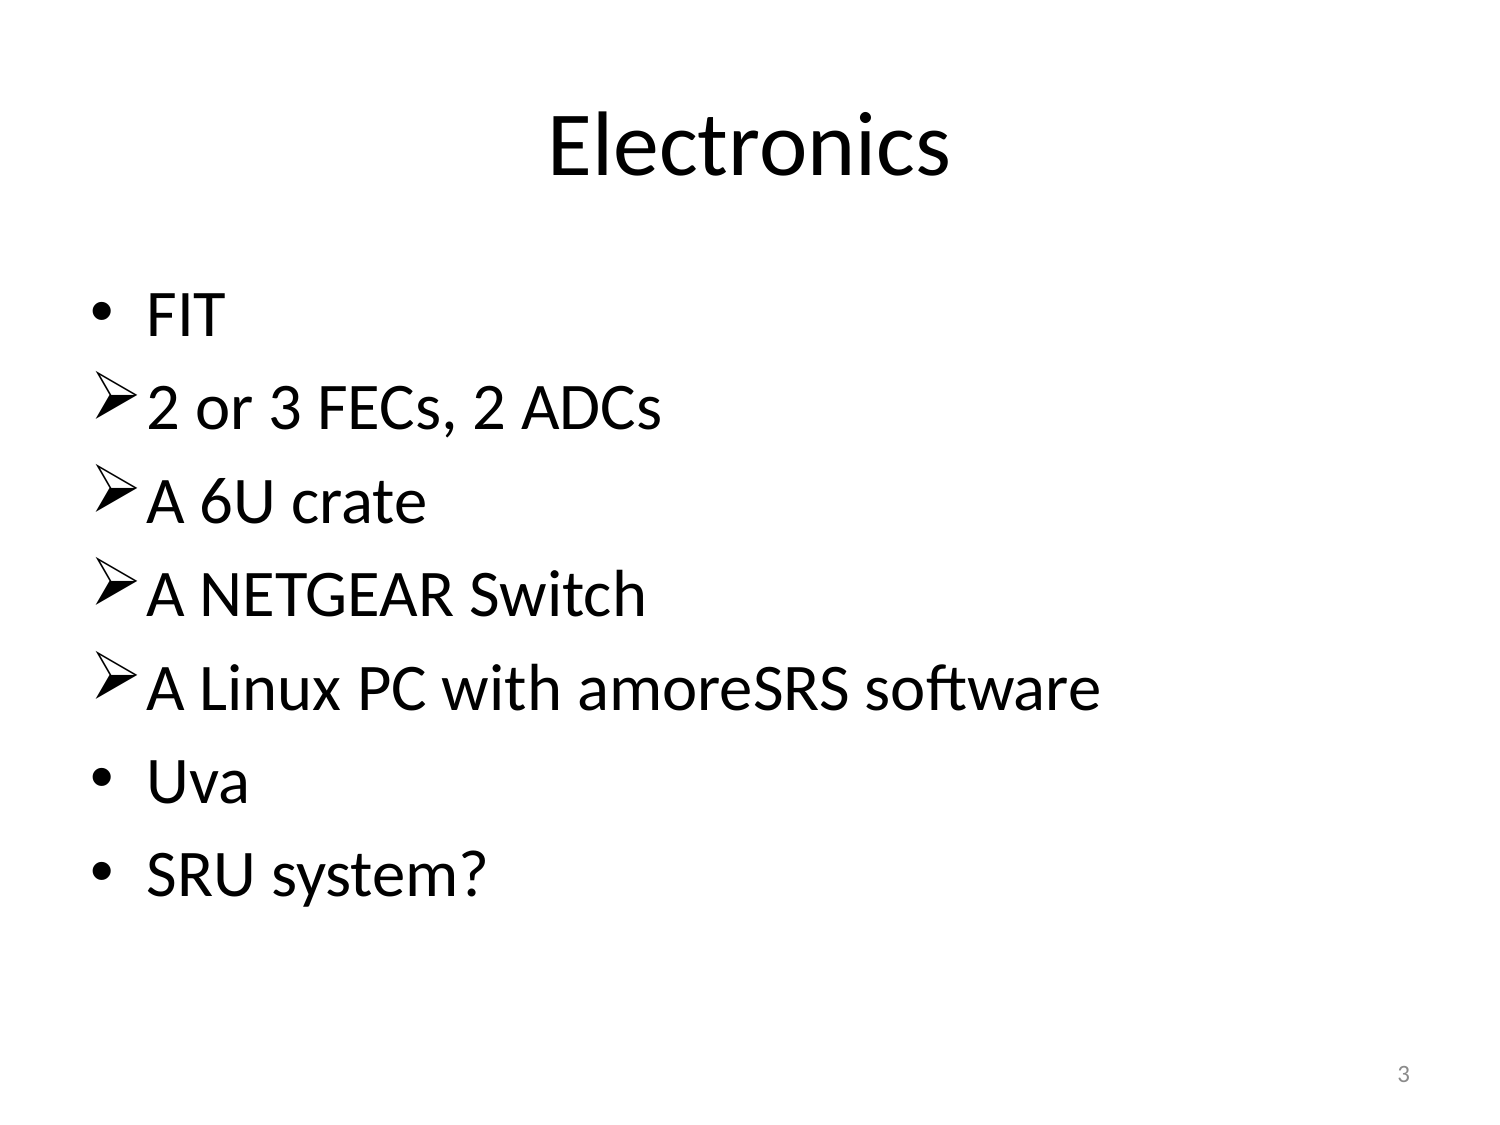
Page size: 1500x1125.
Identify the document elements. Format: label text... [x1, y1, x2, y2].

list FIT 2 or 3 FECs, 2 ADCs A 6U crate A NETGEAR Switch A Linux PC with amoreSRS software Uva SRU system? [75, 262, 1425, 1005]
title Electronics [75, 45, 1425, 233]
slide_number 3 [1074, 1042, 1425, 1103]
